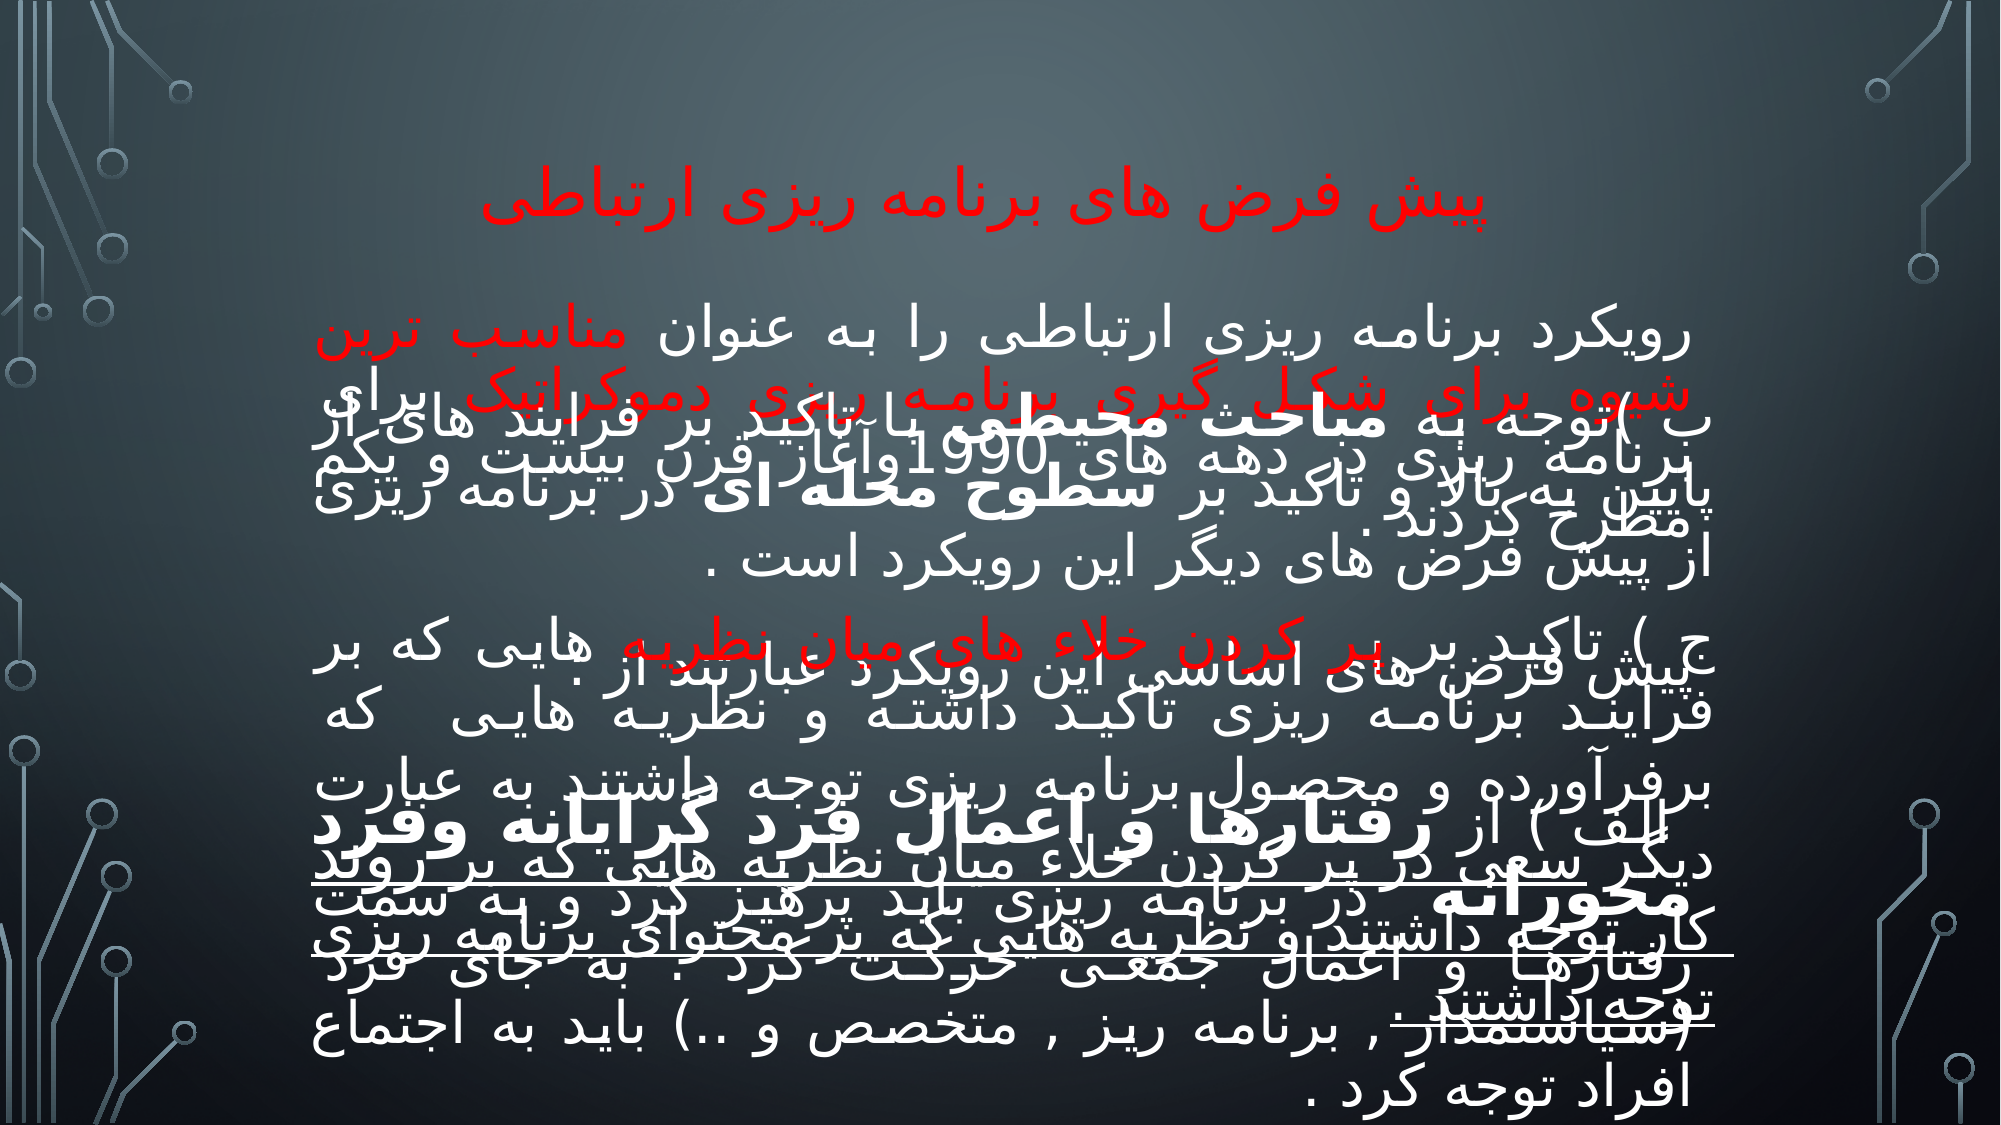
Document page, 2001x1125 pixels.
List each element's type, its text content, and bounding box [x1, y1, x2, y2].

text_box رویکرد برنامه ریزی ارتباطی را به عنوان مناسب ترین شیوه برای شکل گیری برنامه ریزی دموکراتیک برای برنامه ریزی در دهه های 1990وآغاز قرن بیست و یکم مطرح کردند . پیش فرض های اساسی این رویکرد عبارتند از : الف ) از رفتارها و اعمال فرد گرایانه وفرد محورانه در برنامه ریزی باید پرهیز کرد و به سمت رفتارها و اعمال جمعی حرکت کرد . به جای فرد (سیاستمدار , برنامه ریز , متخصص و ..) باید به اجتماع افراد توجه کرد . [291, 289, 1709, 1125]
text_box ب )توجه به مباحث محیطی با تاکید بر فرایند های از پایین به بالا و تاکید بر سطوح محله ای در برنامه ریزی از پیش فرض های دیگر این رویکرد است . ج ) تاکید بر پر کردن خلاء های میان نظریه هایی که بر فرایند برنامه ریزی تاکید داشته و نظریه هایی که برفرآورده و محصول برنامه ریزی توجه داشتند به عبارت دیگر سعی در پر کردن خلاء میان نظریه هایی که بر روند کار توجه داشتند و نظریه هایی که بر محتوای برنامه ریزی توجه داشتند . [293, 371, 1730, 1121]
text_box پیش فرض های برنامه ریزی ارتباطی [443, 142, 1506, 237]
